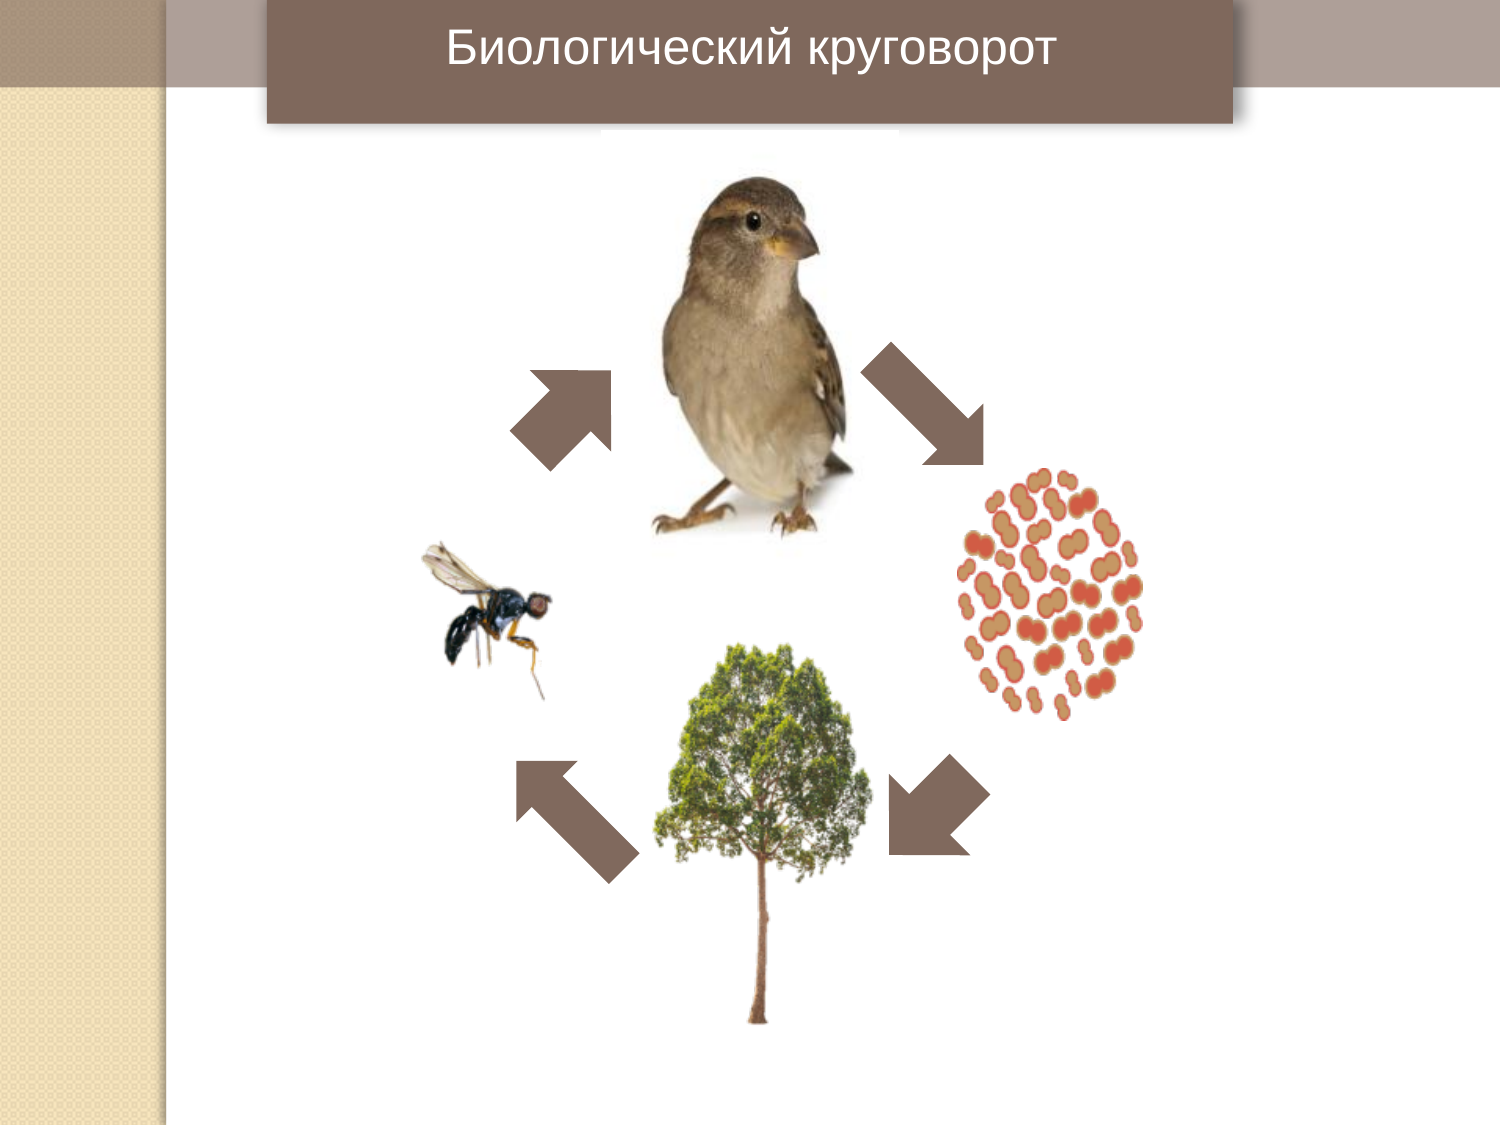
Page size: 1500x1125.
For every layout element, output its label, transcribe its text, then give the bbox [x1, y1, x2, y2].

text_box [514, 758, 624, 887]
text_box [265, 0, 1235, 126]
picture [957, 467, 1143, 721]
picture [347, 130, 899, 1047]
text_box Биологический круговорот [430, 6, 1073, 82]
text_box [1255, 0, 1500, 89]
text_box [507, 367, 594, 471]
text_box [897, 751, 993, 858]
text_box [0, 0, 257, 89]
text_box [906, 353, 986, 467]
